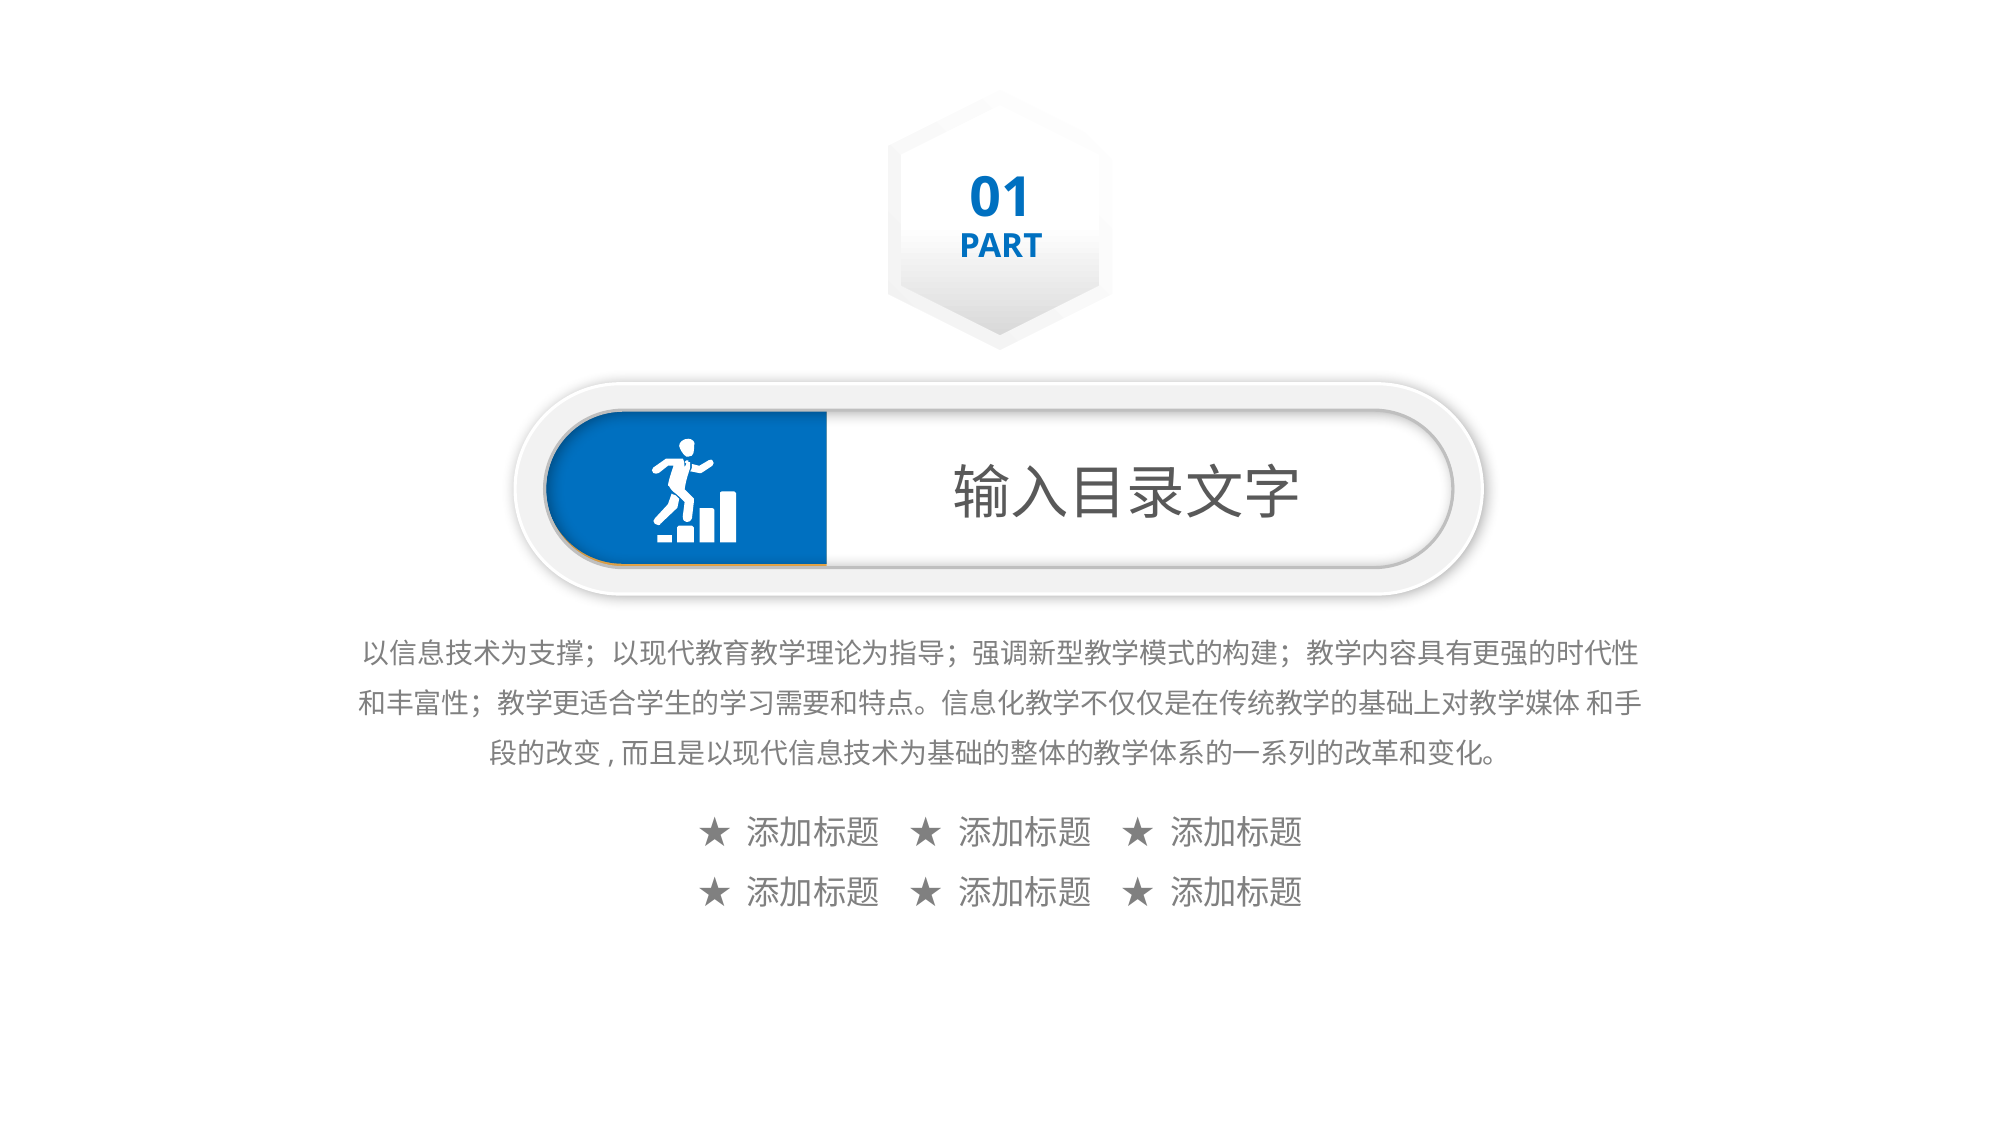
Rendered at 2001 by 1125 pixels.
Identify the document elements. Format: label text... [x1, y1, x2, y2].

text_box ★ 添加标题 [1087, 803, 1337, 859]
text_box ★ 添加标题 [1087, 864, 1337, 919]
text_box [515, 383, 1483, 595]
text_box ★ 添加标题 [664, 864, 876, 919]
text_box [887, 89, 1112, 350]
text_box ★ 添加标题 [664, 803, 876, 859]
text_box ★ 添加标题 [876, 803, 1087, 859]
text_box ★ 添加标题 [876, 864, 1087, 919]
text_box 以信息技术为支撑；以现代教育教学理论为指导；强调新型教学模式的构建；教学内容具有更强的时代性和丰富性；教学更适合学生的学习需要和特点。信息化教学不仅仅是在传统教学的基础上对教学媒体 和手段的改变,而且是以现代信息技术为基础的整体的教学体系的一系列的改革和变化。 [336, 611, 1664, 777]
